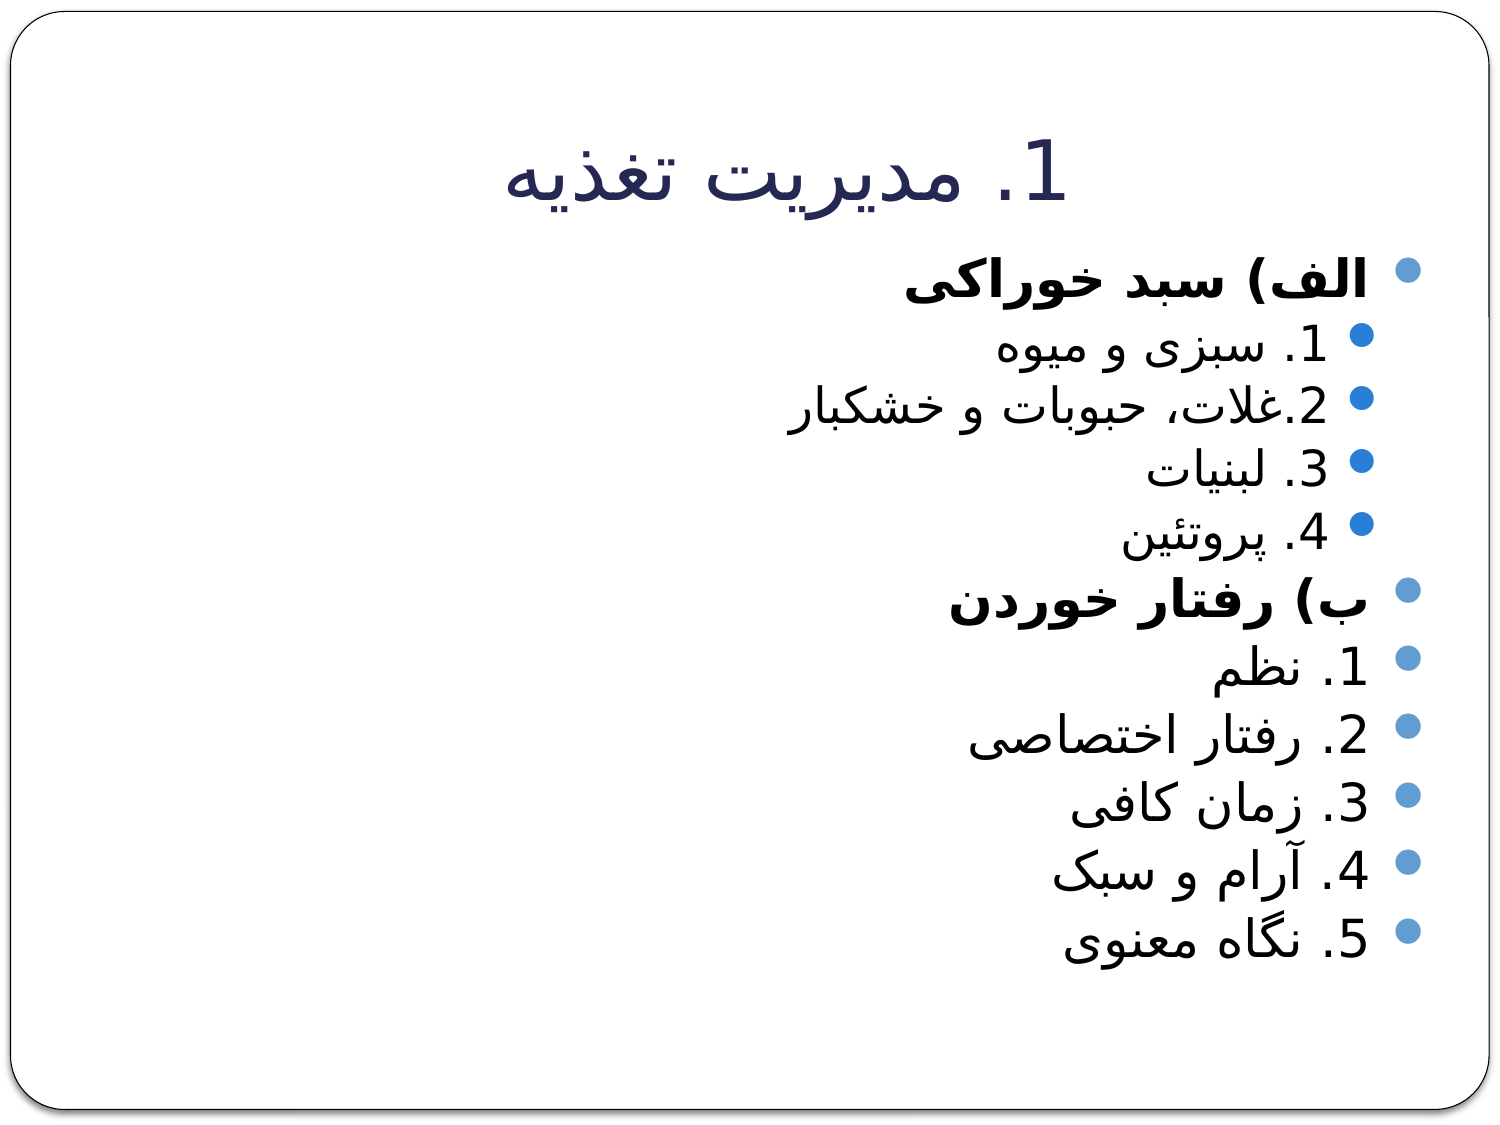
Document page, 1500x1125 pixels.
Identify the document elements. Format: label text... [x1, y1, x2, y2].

title 1. مدیریت تغذیه [150, 45, 1425, 233]
list الف) سبد خوراکی 1. سبزی و میوه 2.غلات، حبوبات و خشکبار 3. لبنیات 4. پروتئین ب) رفتار خوردن 1. نظم 2. رفتار اختصاصی 3. زمان کافی 4. آرام و سبک 5. نگاه معنوی [150, 237, 1425, 988]
